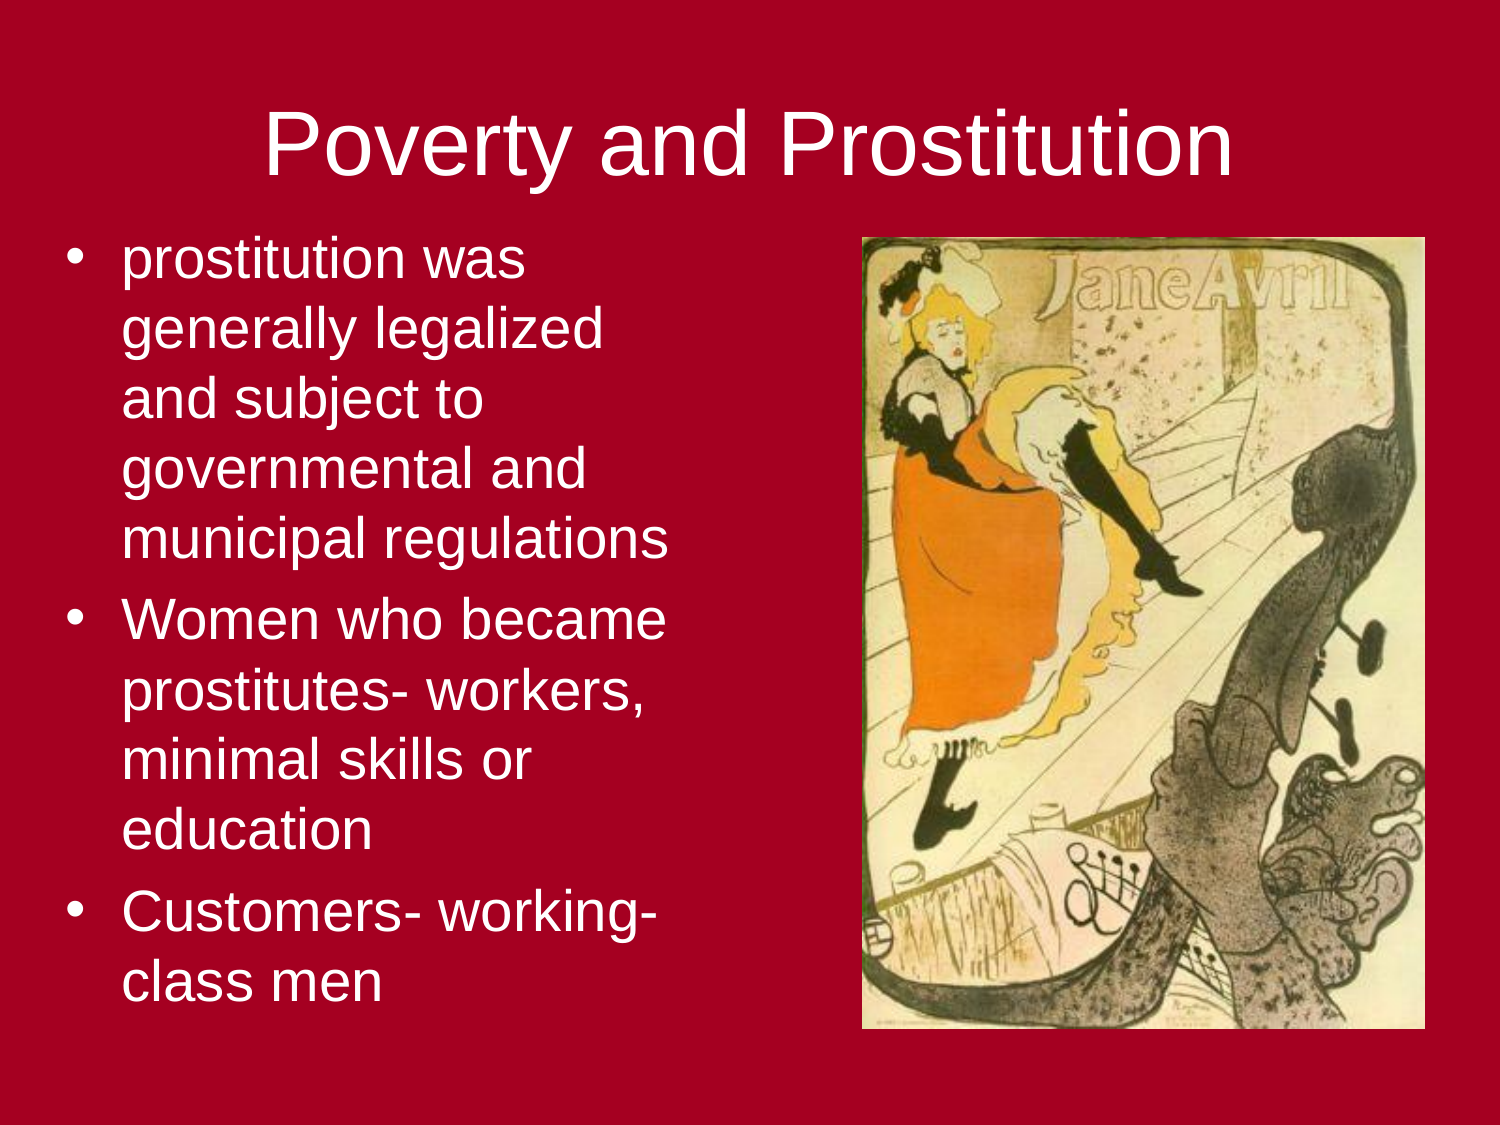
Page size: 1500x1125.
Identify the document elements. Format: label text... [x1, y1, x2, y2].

picture [862, 237, 1426, 1029]
title Poverty and Prostitution [75, 45, 1425, 233]
list prostitution was generally legalized and subject to governmental and municipal regulations Women who became prostitutes- workers, minimal skills or education Customers- working-class men [50, 212, 688, 955]
